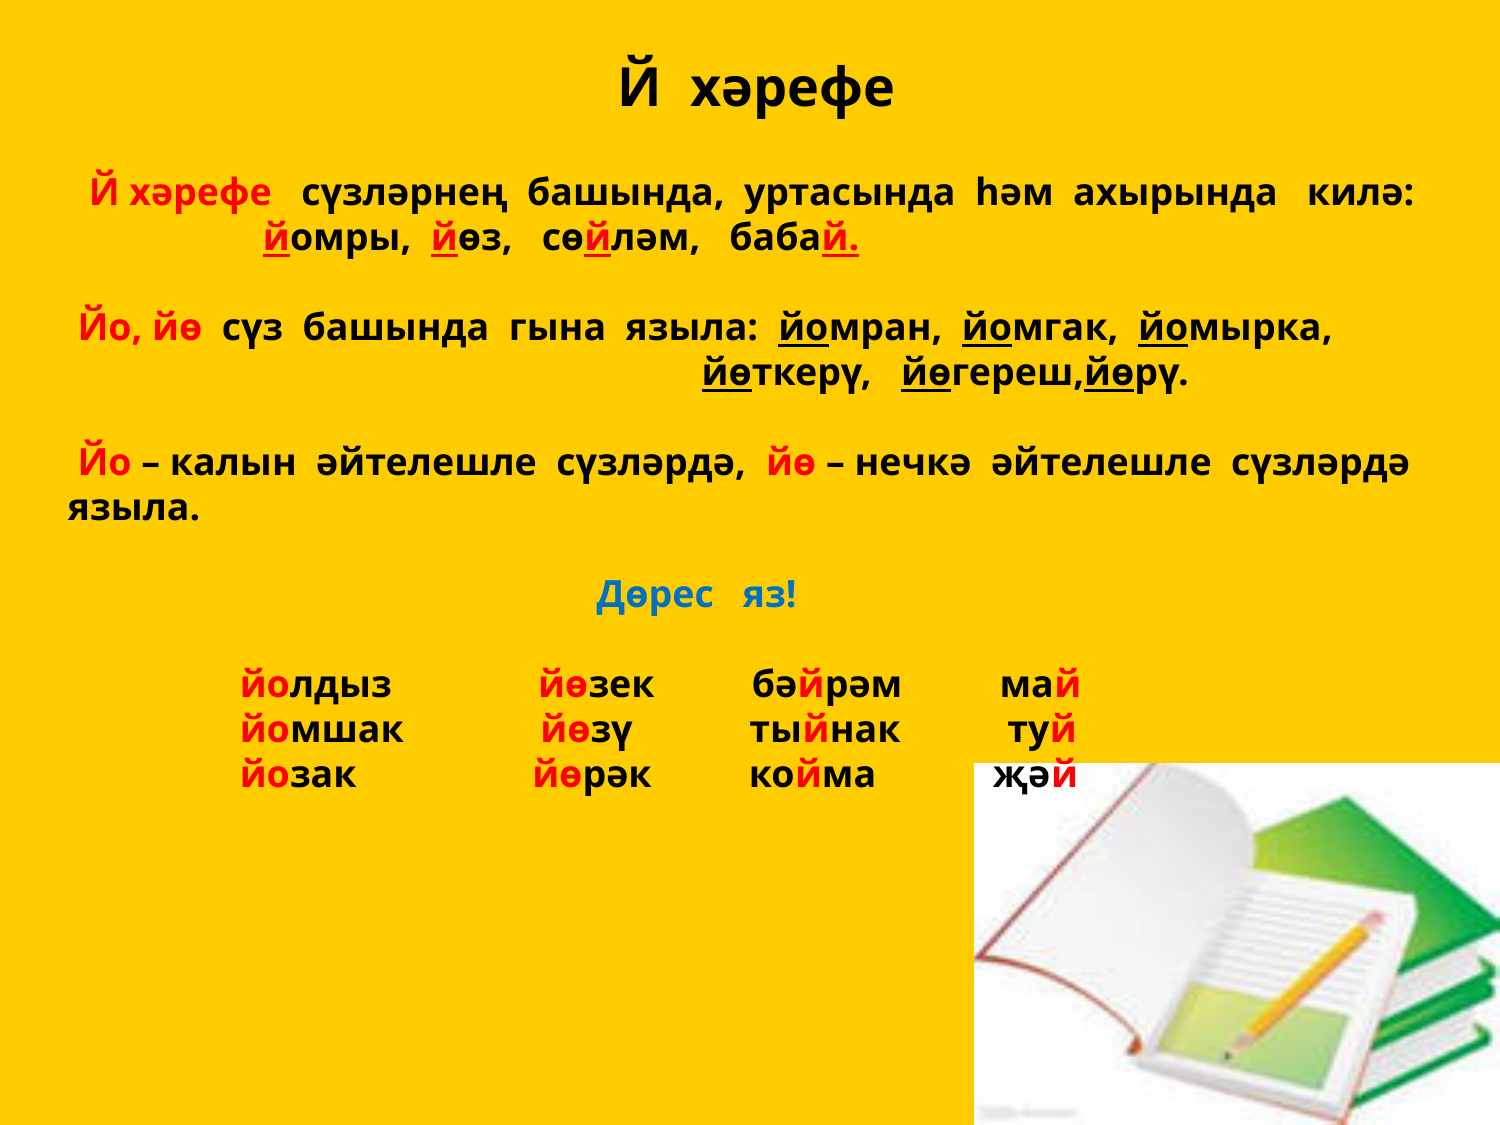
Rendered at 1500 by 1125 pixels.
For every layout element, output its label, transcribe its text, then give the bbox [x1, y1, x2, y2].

text_box Й хәрефе сүзләрнең башында, уртасында һәм ахырында килә: йомры, йөз, сөйләм, бабай. Йо, йө сүз башында гына языла: йомран, йомгак, йомырка, йөткерү, йөгереш,йөрү. Йо – калын әйтелешле сүзләрдә, йө – нечкә әйтелешле сүзләрдә языла. [53, 160, 1447, 536]
picture [974, 763, 1500, 1125]
title Й хәрефе [75, 45, 1425, 126]
text_box Дөрес яз! йолдыз йөзек бәйрәм май йомшак йөзү тыйнак туй йозак йөрәк койма җәй [88, 562, 1437, 848]
